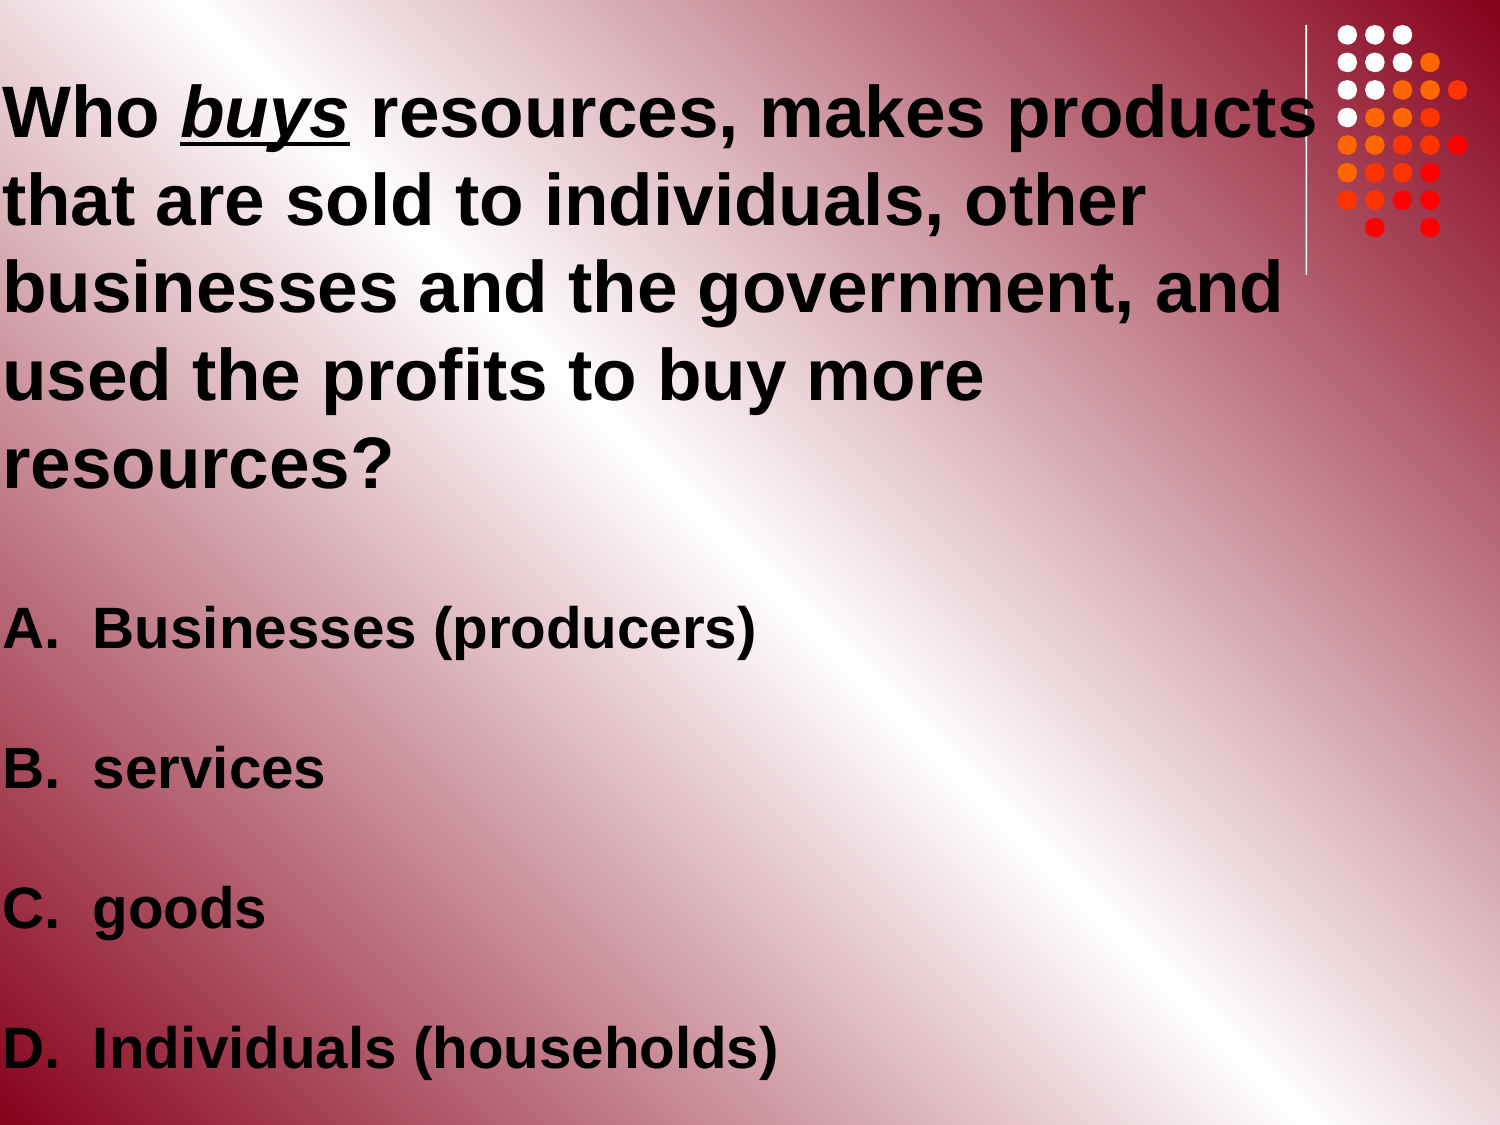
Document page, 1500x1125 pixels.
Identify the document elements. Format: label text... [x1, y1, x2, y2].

text_box Who buys resources, makes products that are sold to individuals, other businesses and the government, and used the profits to buy more resources? A. Businesses (producers) B. services C. goods D. Individuals (households) [0, 1049, 1363, 1125]
